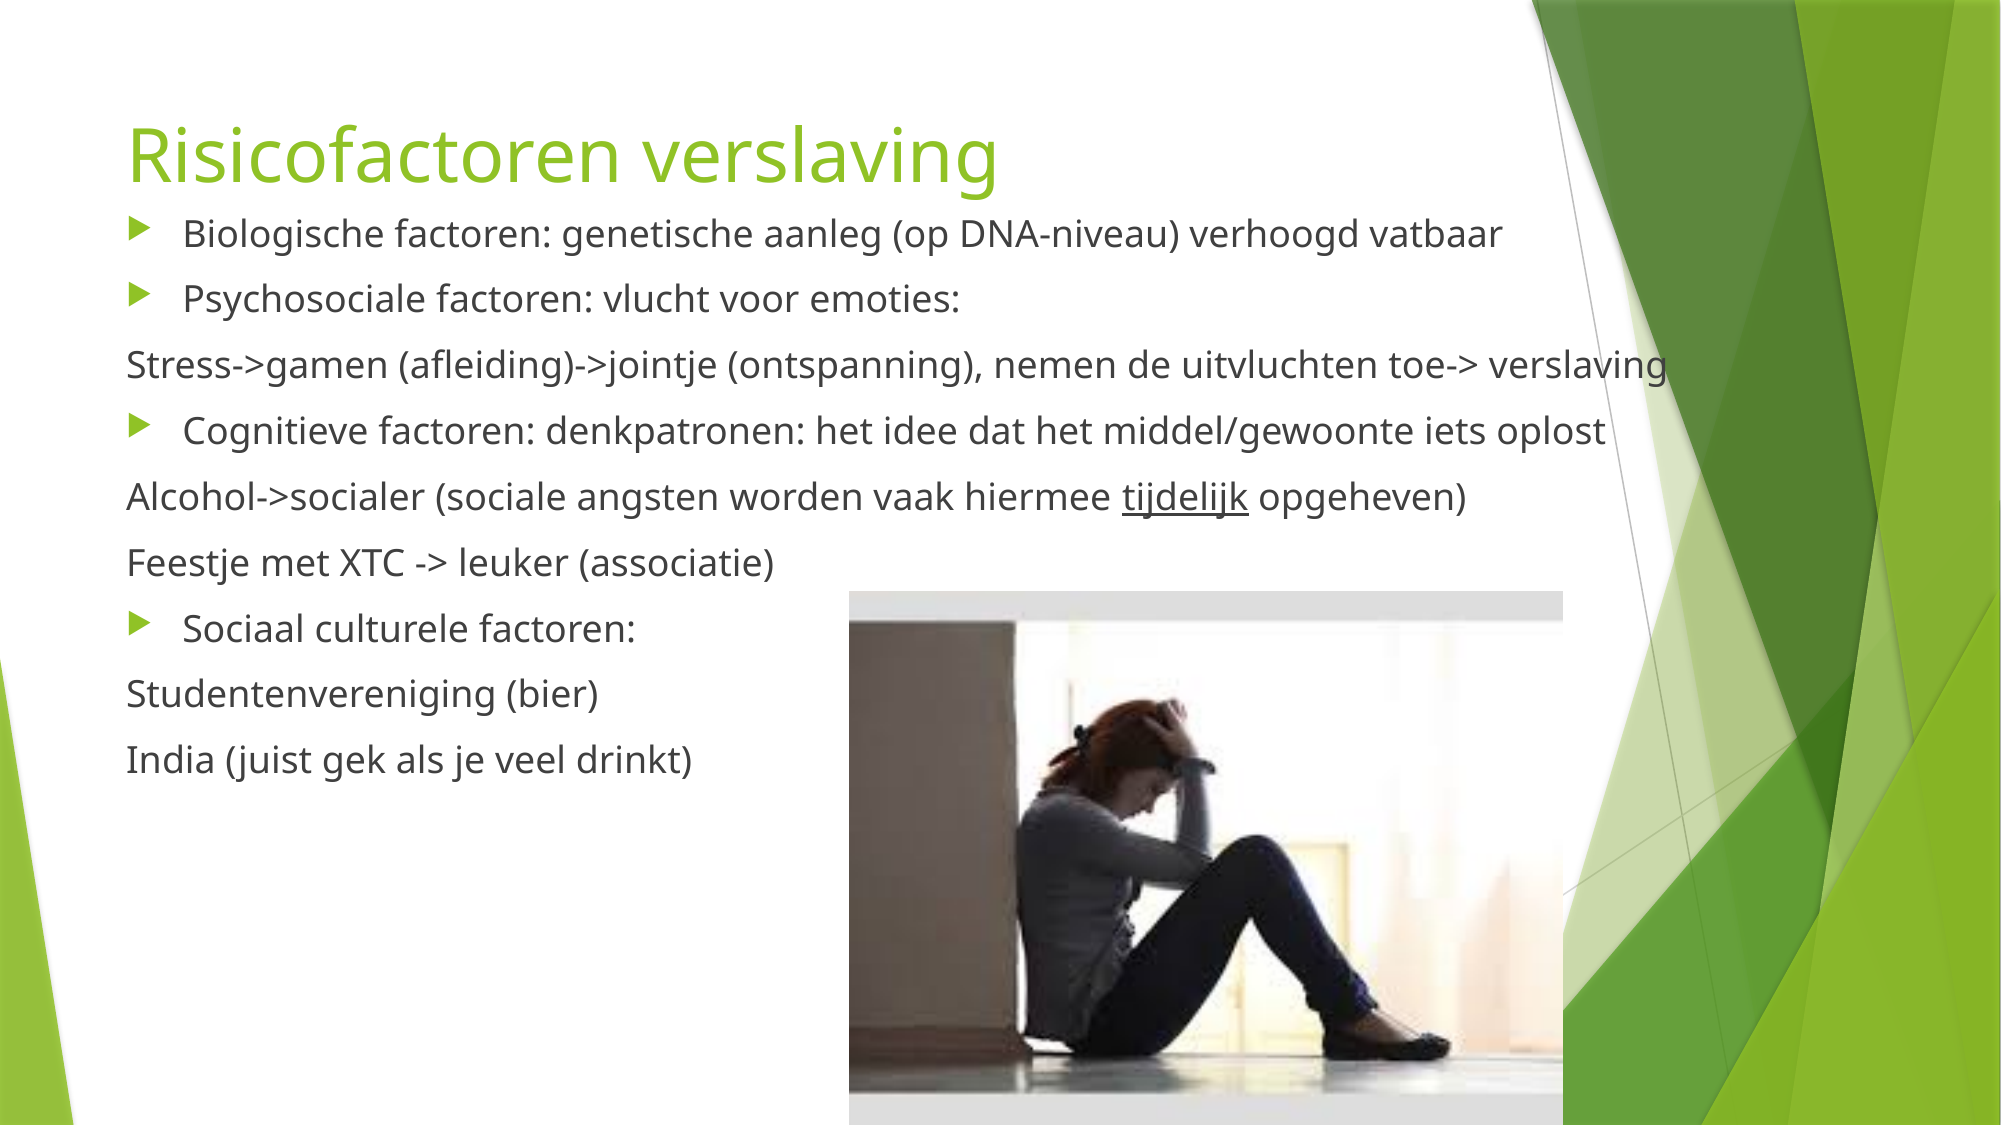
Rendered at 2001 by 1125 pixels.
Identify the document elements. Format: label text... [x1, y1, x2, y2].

list Biologische factoren: genetische aanleg (op DNA-niveau) verhoogd vatbaar Psychosociale factoren: vlucht voor emoties: Stress->gamen (afleiding)->jointje (ontspanning), nemen de uitvluchten toe-> verslaving Cognitieve factoren: denkpatronen: het idee dat het middel/gewoonte iets oplost Alcohol->socialer (sociale angsten worden vaak hiermee tijdelijk opgeheven) Feestje met XTC -> leuker (associatie) Sociaal culturele factoren: Studentenvereniging (bier) India (juist gek als je veel drinkt) [111, 202, 1823, 992]
picture [849, 590, 1564, 1125]
title Risicofactoren verslaving [111, 99, 1522, 202]
